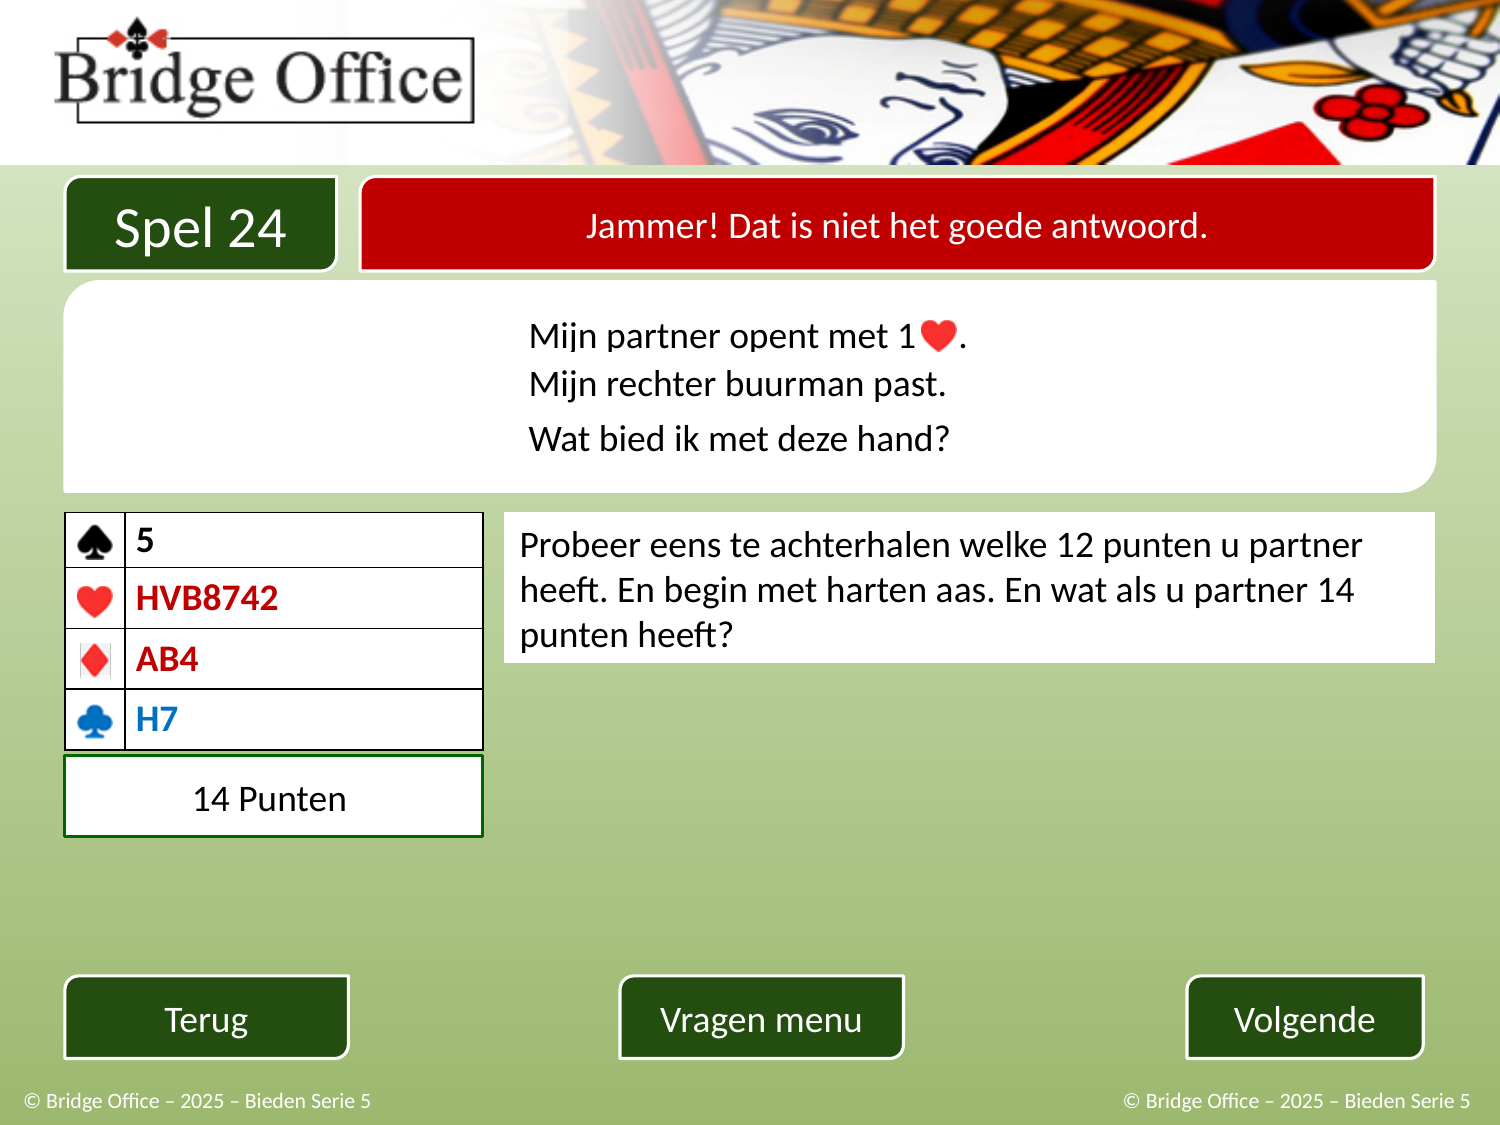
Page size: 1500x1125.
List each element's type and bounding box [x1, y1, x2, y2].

table_cell [126, 568, 482, 628]
text_box [63, 974, 350, 1061]
text_box [1107, 1079, 1500, 1121]
picture [0, 0, 1500, 166]
picture [77, 524, 114, 561]
table_cell [66, 629, 124, 688]
table_cell [126, 690, 482, 749]
picture [920, 319, 957, 352]
table_cell [66, 690, 124, 749]
text_box [358, 174, 1437, 273]
text_box [63, 754, 484, 838]
table_cell [126, 629, 482, 688]
text_box [8, 1079, 393, 1121]
text_box [63, 280, 1437, 493]
picture [77, 643, 114, 679]
table_cell [66, 568, 124, 628]
picture [77, 703, 114, 740]
picture [77, 585, 114, 618]
table_header [66, 513, 124, 567]
text_box [1185, 974, 1425, 1061]
text_box [63, 174, 339, 273]
table_header [126, 513, 482, 567]
text_box [504, 512, 1435, 663]
text_box [618, 974, 906, 1061]
